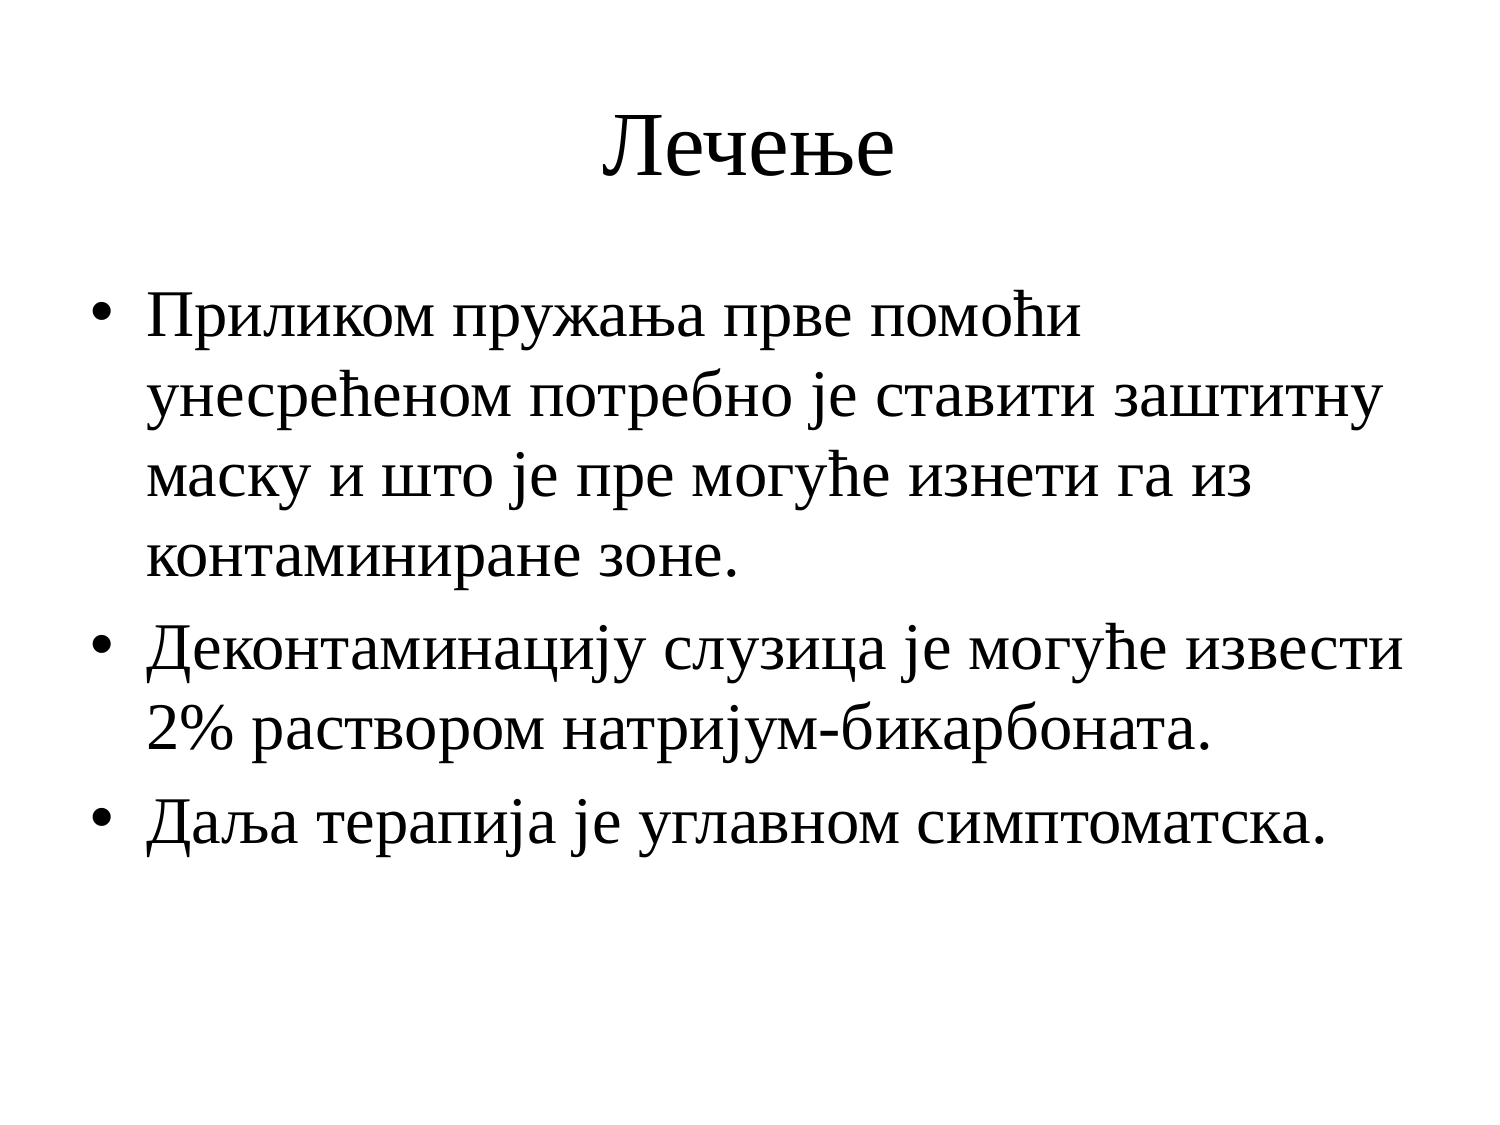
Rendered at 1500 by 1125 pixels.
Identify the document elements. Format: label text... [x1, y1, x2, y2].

list Приликом пружања прве помоћи унесрећеном потребно је ставити заштитну маску и што је пре могуће изнети га из контаминиране зоне. Деконтаминацију слузица је могуће извести 2% раствором натријум-бикарбоната. Даља терапија је углавном симптоматска. [75, 262, 1425, 1005]
title Лечење [75, 45, 1425, 233]
